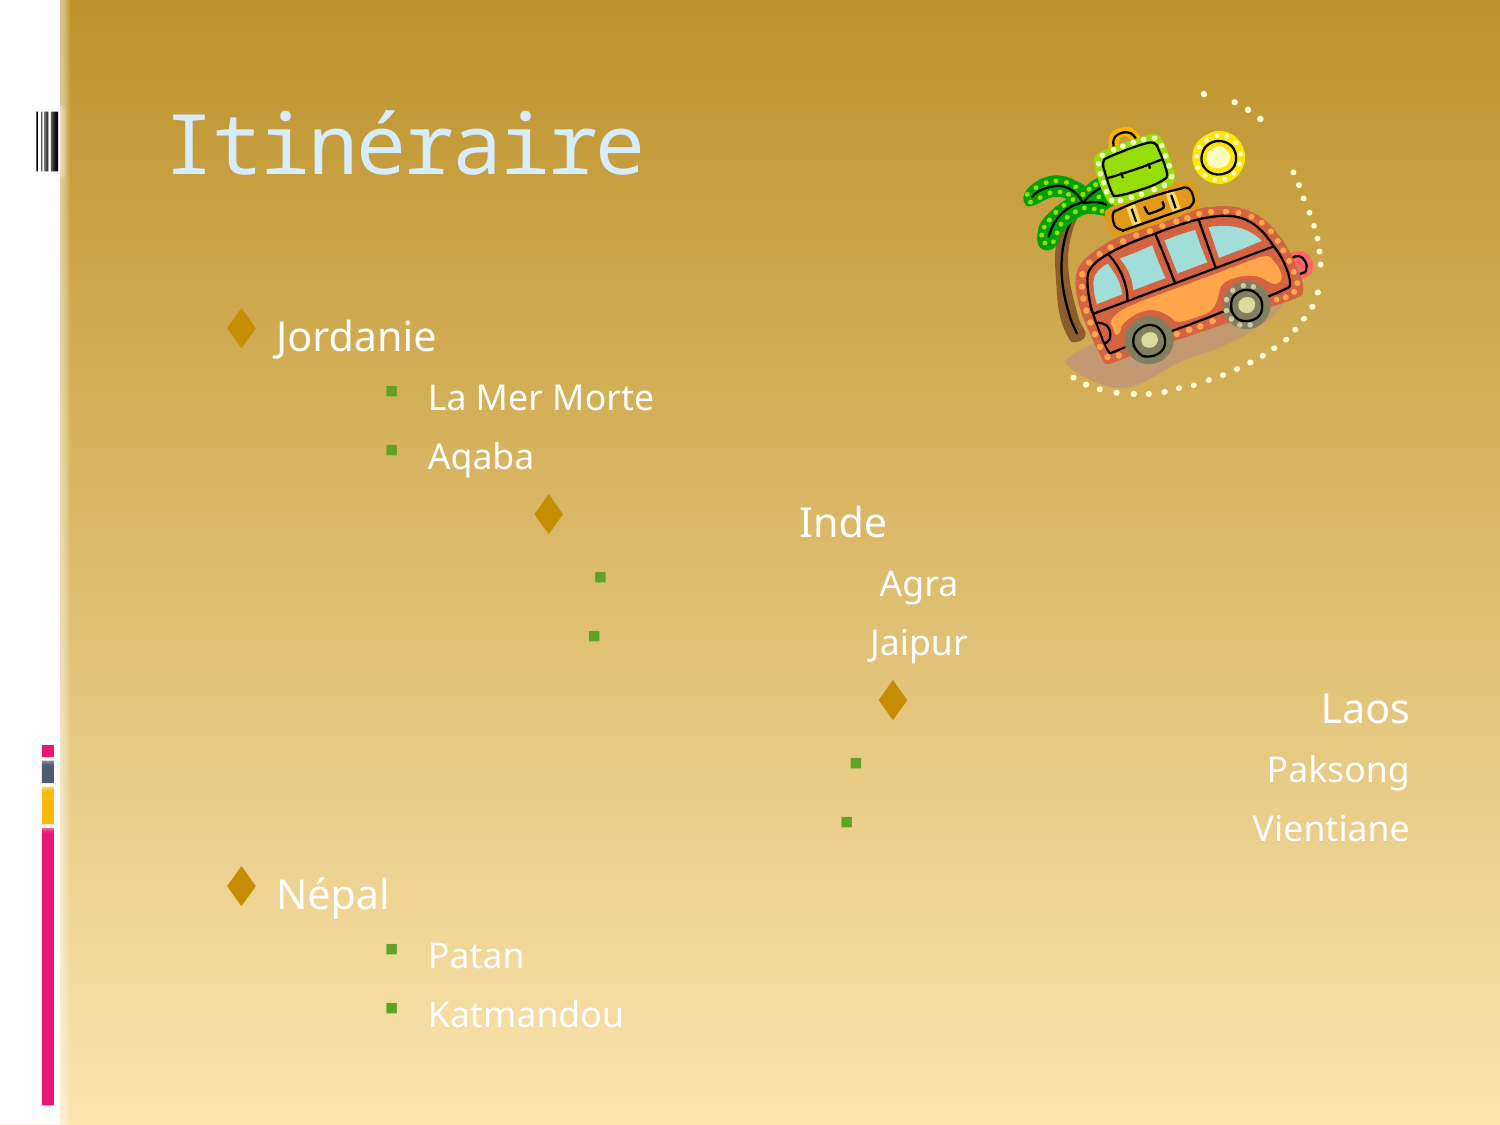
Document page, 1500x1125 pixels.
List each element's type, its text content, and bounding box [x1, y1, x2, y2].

title Itinéraire [150, 83, 1425, 234]
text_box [1033, 108, 1317, 387]
list Jordanie La Mer Morte Aqaba Inde Agra Jaipur Laos Paksong Vientiane Népal Patan Katmandou [150, 292, 1425, 1043]
